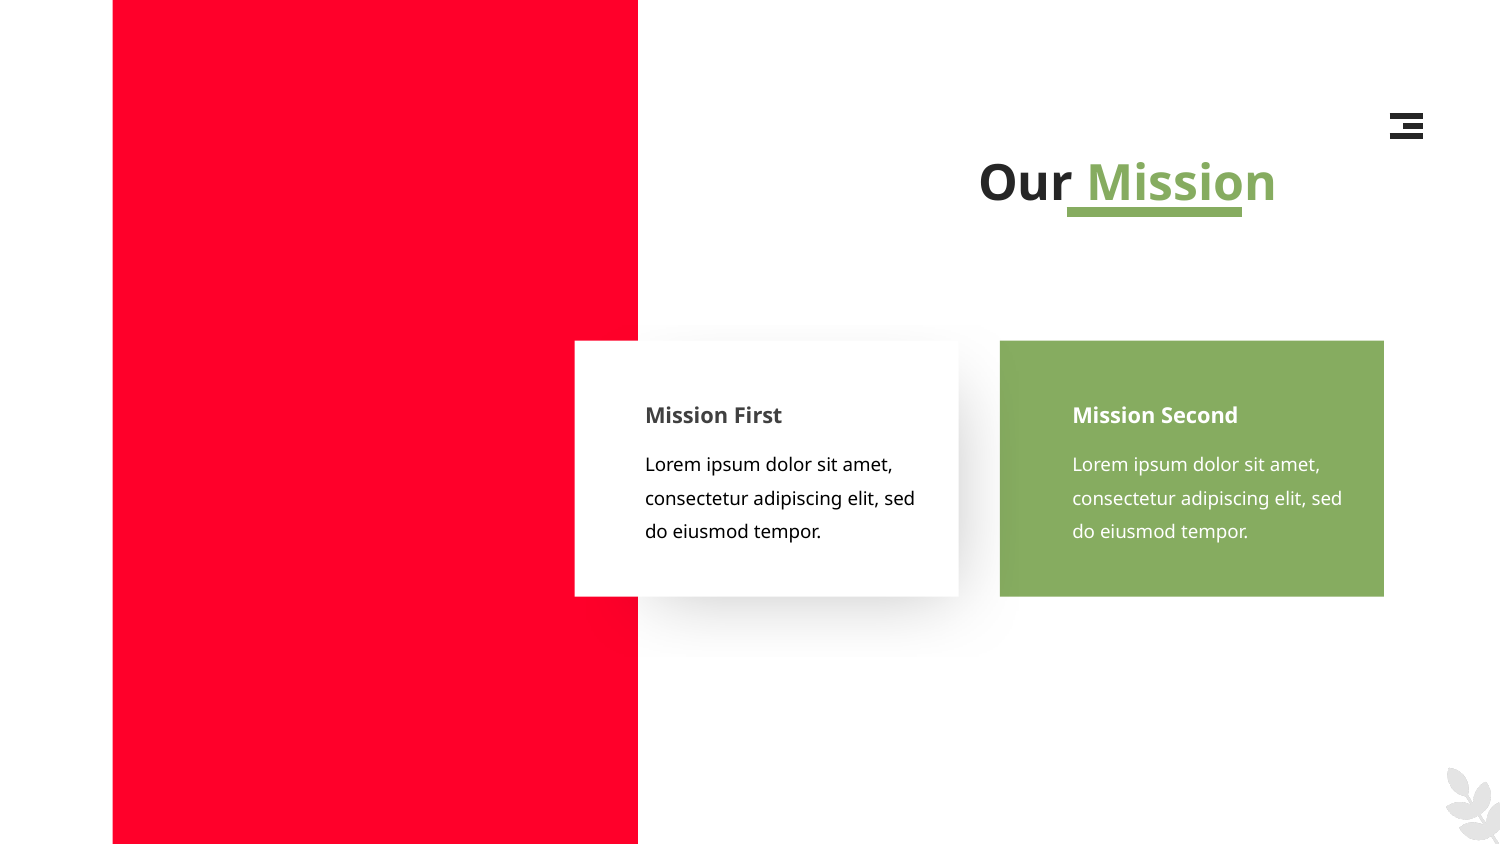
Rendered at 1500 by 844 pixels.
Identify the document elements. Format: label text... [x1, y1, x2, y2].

text_box [639, 340, 960, 598]
picture [1404, 737, 1500, 844]
text_box Mission Second [1057, 394, 1292, 434]
text_box [999, 340, 1385, 598]
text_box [978, 152, 1368, 212]
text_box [1389, 116, 1423, 136]
text_box Lorem ipsum dolor sit amet, consectetur adipiscing elit, sed do eiusmod tempor. [1057, 434, 1367, 550]
text_box Lorem ipsum dolor sit amet, consectetur adipiscing elit, sed do eiusmod tempor. [639, 434, 940, 550]
text_box Mission First [639, 394, 815, 434]
picture [112, 0, 639, 844]
